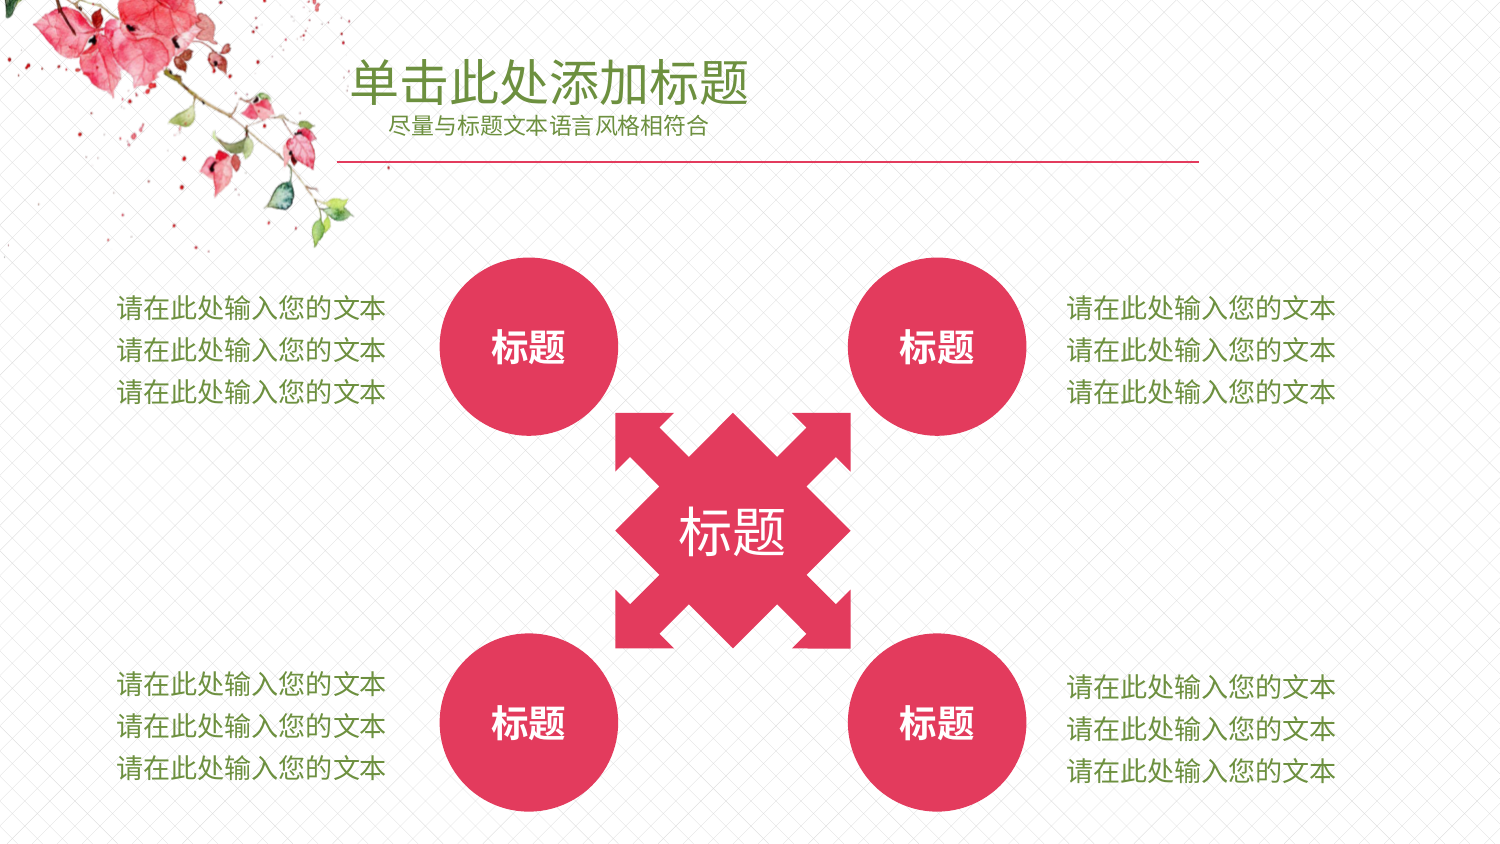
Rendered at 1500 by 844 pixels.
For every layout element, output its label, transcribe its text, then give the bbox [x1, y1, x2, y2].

text_box 标题 [845, 631, 1029, 814]
text_box 请在此处输入您的文本 请在此处输入您的文本 请在此处输入您的文本 [1050, 652, 1380, 796]
picture [0, 0, 394, 284]
text_box 单击此处添加标题 尽量与标题文本语言风格相符合 [398, 43, 798, 147]
text_box 标题 [437, 631, 621, 814]
text_box 请在此处输入您的文本 请在此处输入您的文本 请在此处输入您的文本 [100, 649, 430, 793]
text_box 标题 [845, 255, 1029, 438]
text_box 标题 [615, 412, 851, 649]
text_box 请在此处输入您的文本 请在此处输入您的文本 请在此处输入您的文本 [1050, 273, 1380, 417]
text_box 请在此处输入您的文本 请在此处输入您的文本 请在此处输入您的文本 [100, 273, 430, 417]
text_box 标题 [437, 255, 621, 438]
